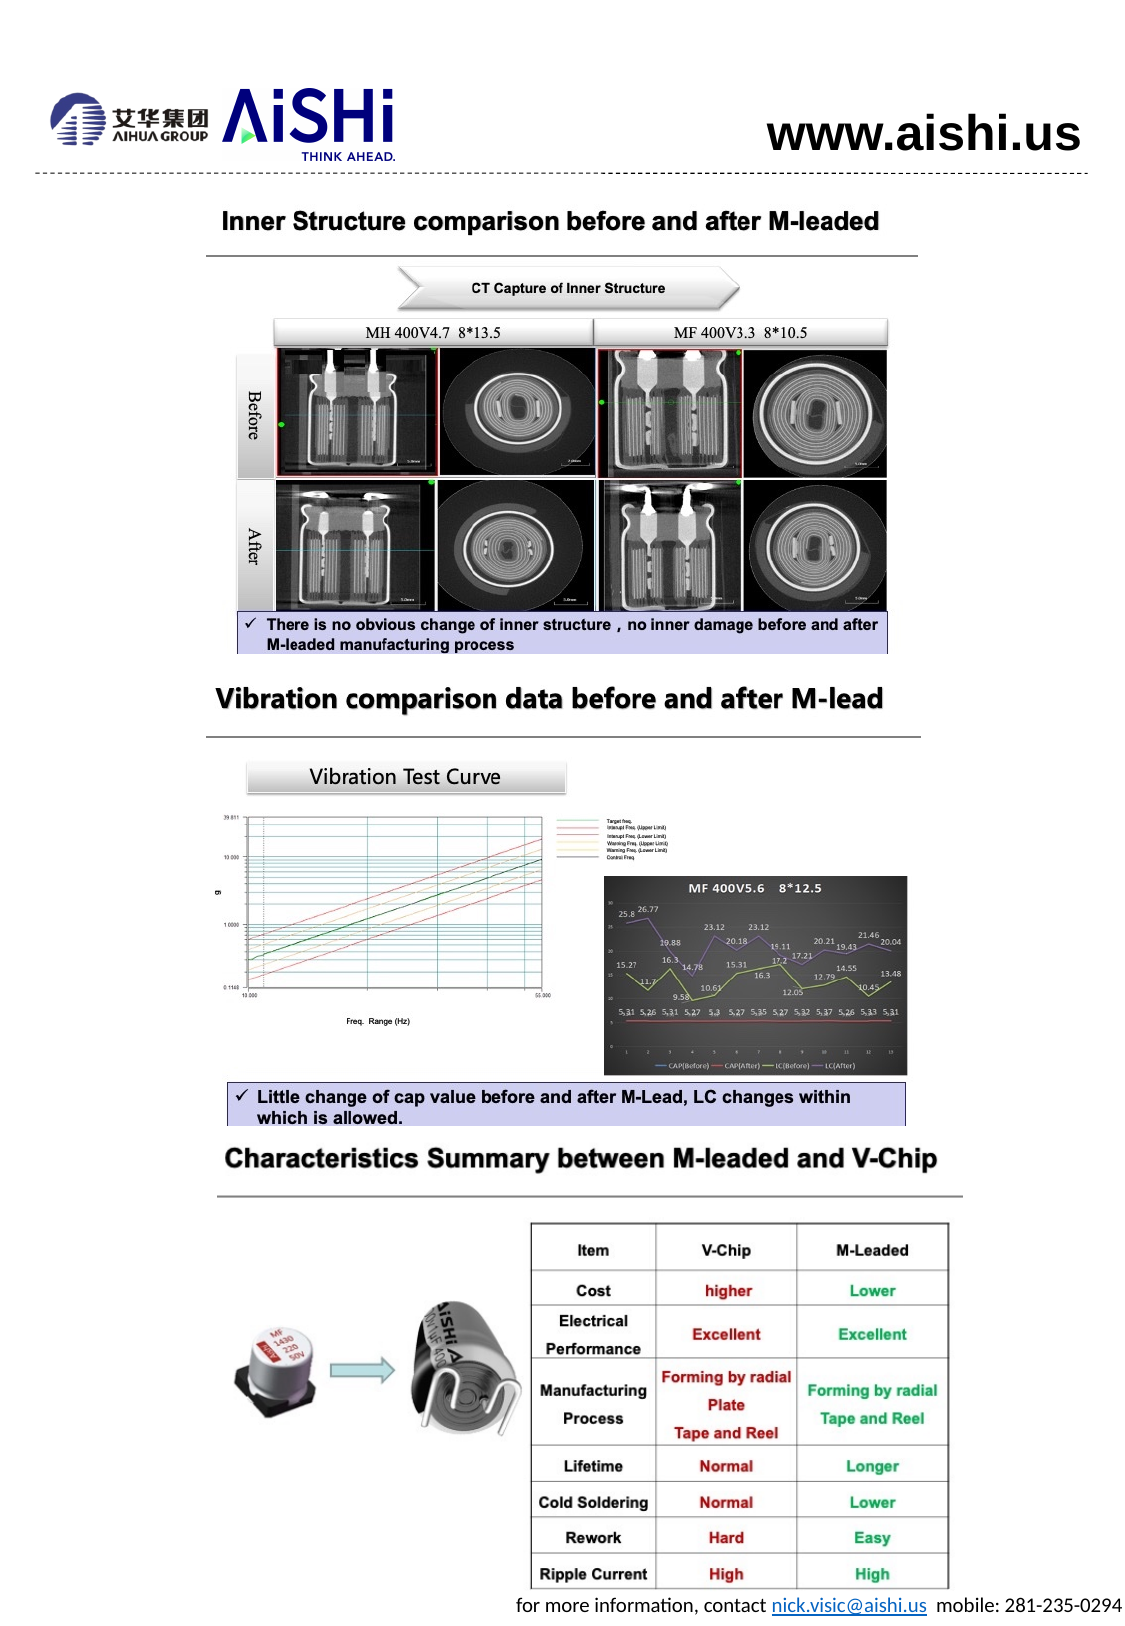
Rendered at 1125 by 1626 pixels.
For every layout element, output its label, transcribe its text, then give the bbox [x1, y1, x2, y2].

picture [36, 80, 395, 161]
text_box for more information, contact nick.visic@aishi.us mobile: 281-235-0294 [501, 1584, 1125, 1625]
text_box www.aishi.us [752, 93, 1125, 169]
picture [206, 669, 963, 1593]
picture [206, 188, 918, 654]
